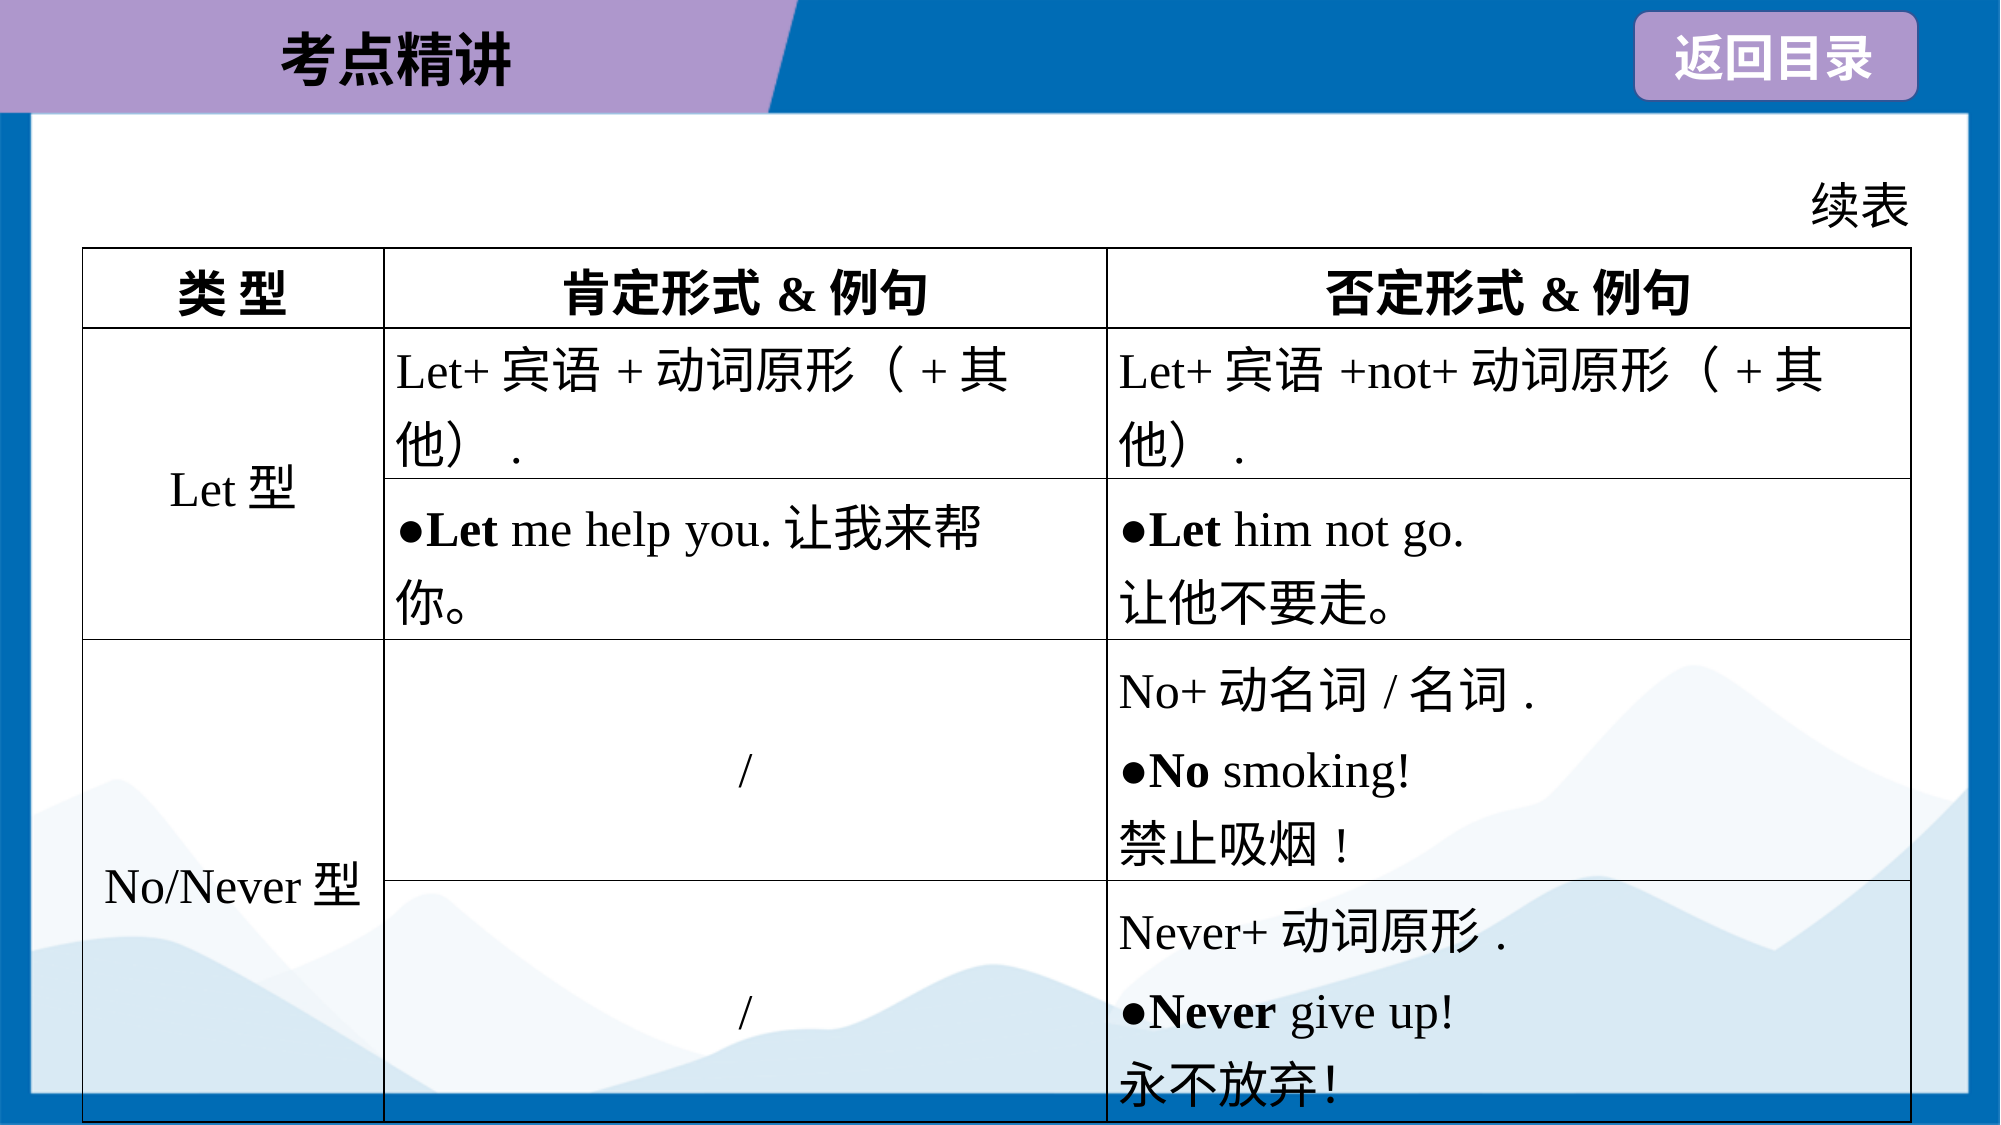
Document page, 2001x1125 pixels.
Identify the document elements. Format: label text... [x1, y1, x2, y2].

table_cell No+动名词/名词. ●No smoking! 禁止吸烟! [1108, 640, 1910, 880]
table_cell ●Let him not go. 让他不要走。 [1108, 479, 1910, 639]
table_cell / [385, 640, 1106, 880]
text_box 续表 [1810, 146, 1911, 235]
table_cell Let型 [83, 329, 383, 639]
table_cell ●Let me help you.让我来帮 你。 [385, 479, 1106, 639]
table_cell No/Never型 [83, 640, 383, 1121]
table_header 类 型 [83, 249, 383, 327]
table_cell Let+宾语+动词原形（+其他）. [385, 329, 1106, 478]
table_header 肯定形式&例句 [385, 249, 1106, 327]
picture [0, 0, 2000, 1125]
table_cell Let+宾语+not+动词原形（+其他）. [1108, 329, 1910, 478]
table_header 否定形式&例句 [1108, 249, 1910, 327]
table_cell Never+动词原形. ●Never give up! 永不放弃！ [1108, 881, 1910, 1121]
table_cell / [385, 881, 1106, 1121]
